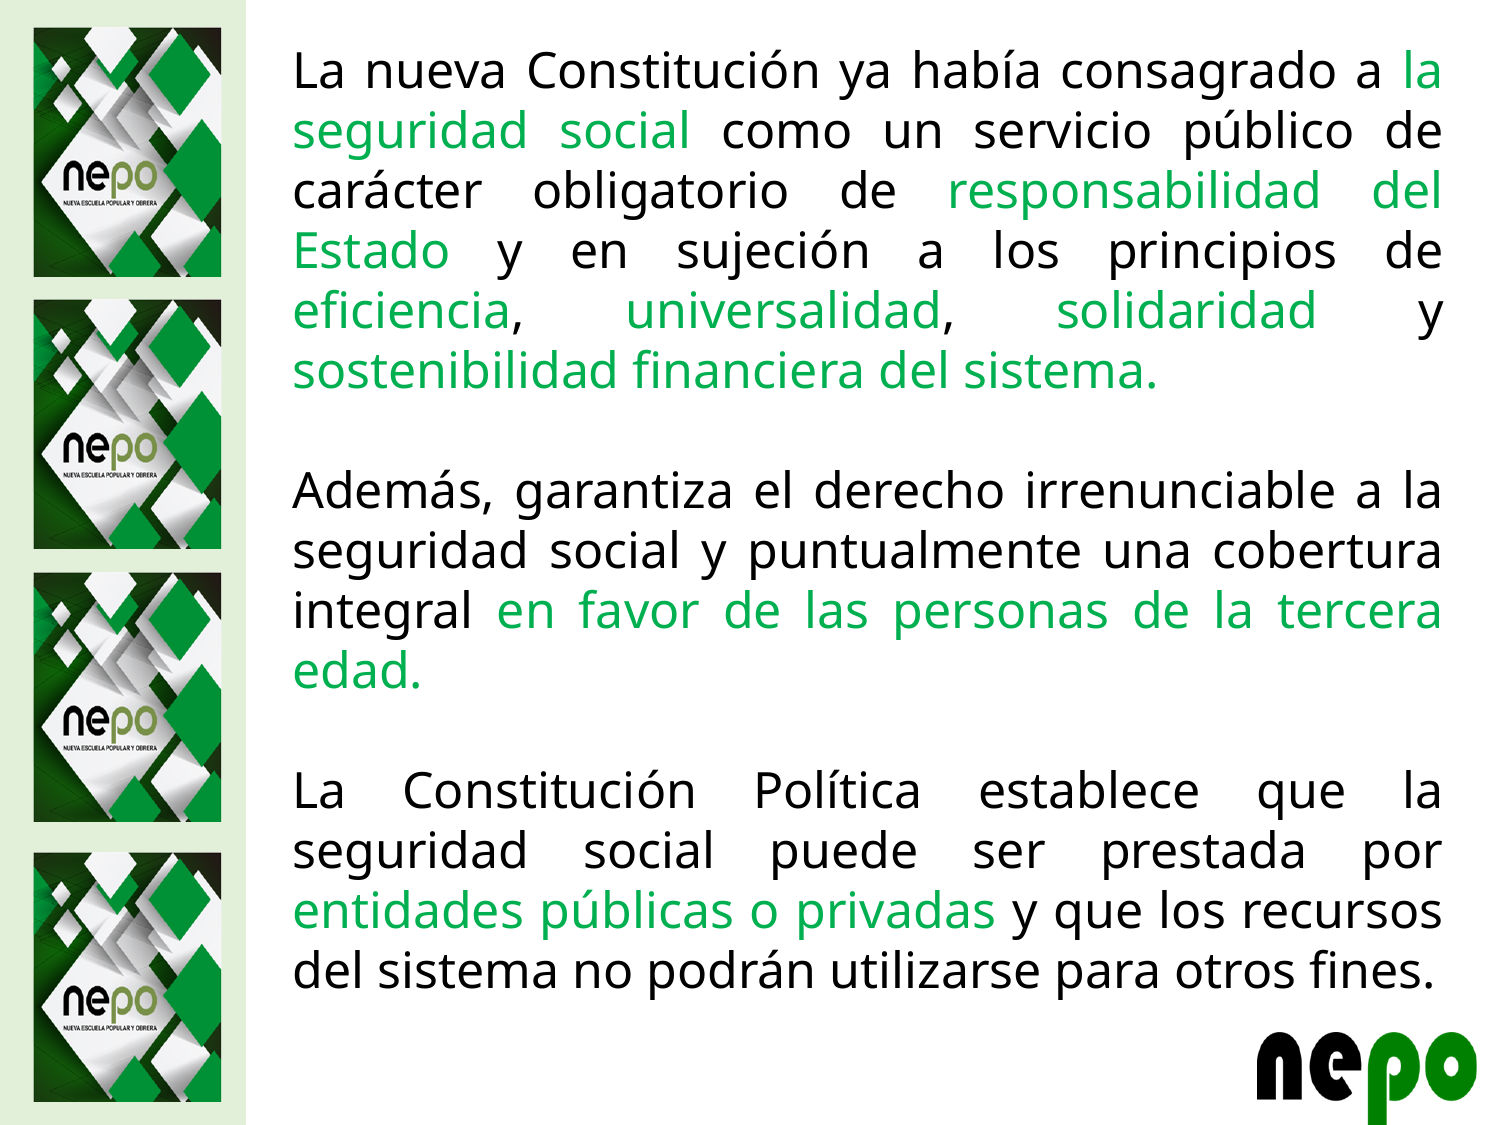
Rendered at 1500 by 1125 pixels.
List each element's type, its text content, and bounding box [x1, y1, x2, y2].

text_box La nueva Constitución ya había consagrado a la seguridad social como un servicio público de carácter obligatorio de responsabilidad del Estado y en sujeción a los principios de eficiencia, universalidad, solidaridad y sostenibilidad financiera del sistema. Además, garantiza el derecho irrenunciable a la seguridad social y puntualmente una cobertura integral en favor de las personas de la tercera edad. La Constitución Política establece que la seguridad social puede ser prestada por entidades públicas o privadas y que los recursos del sistema no podrán utilizarse para otros fines. [277, 30, 1459, 1006]
picture [0, 0, 246, 1125]
picture [1257, 1032, 1477, 1125]
